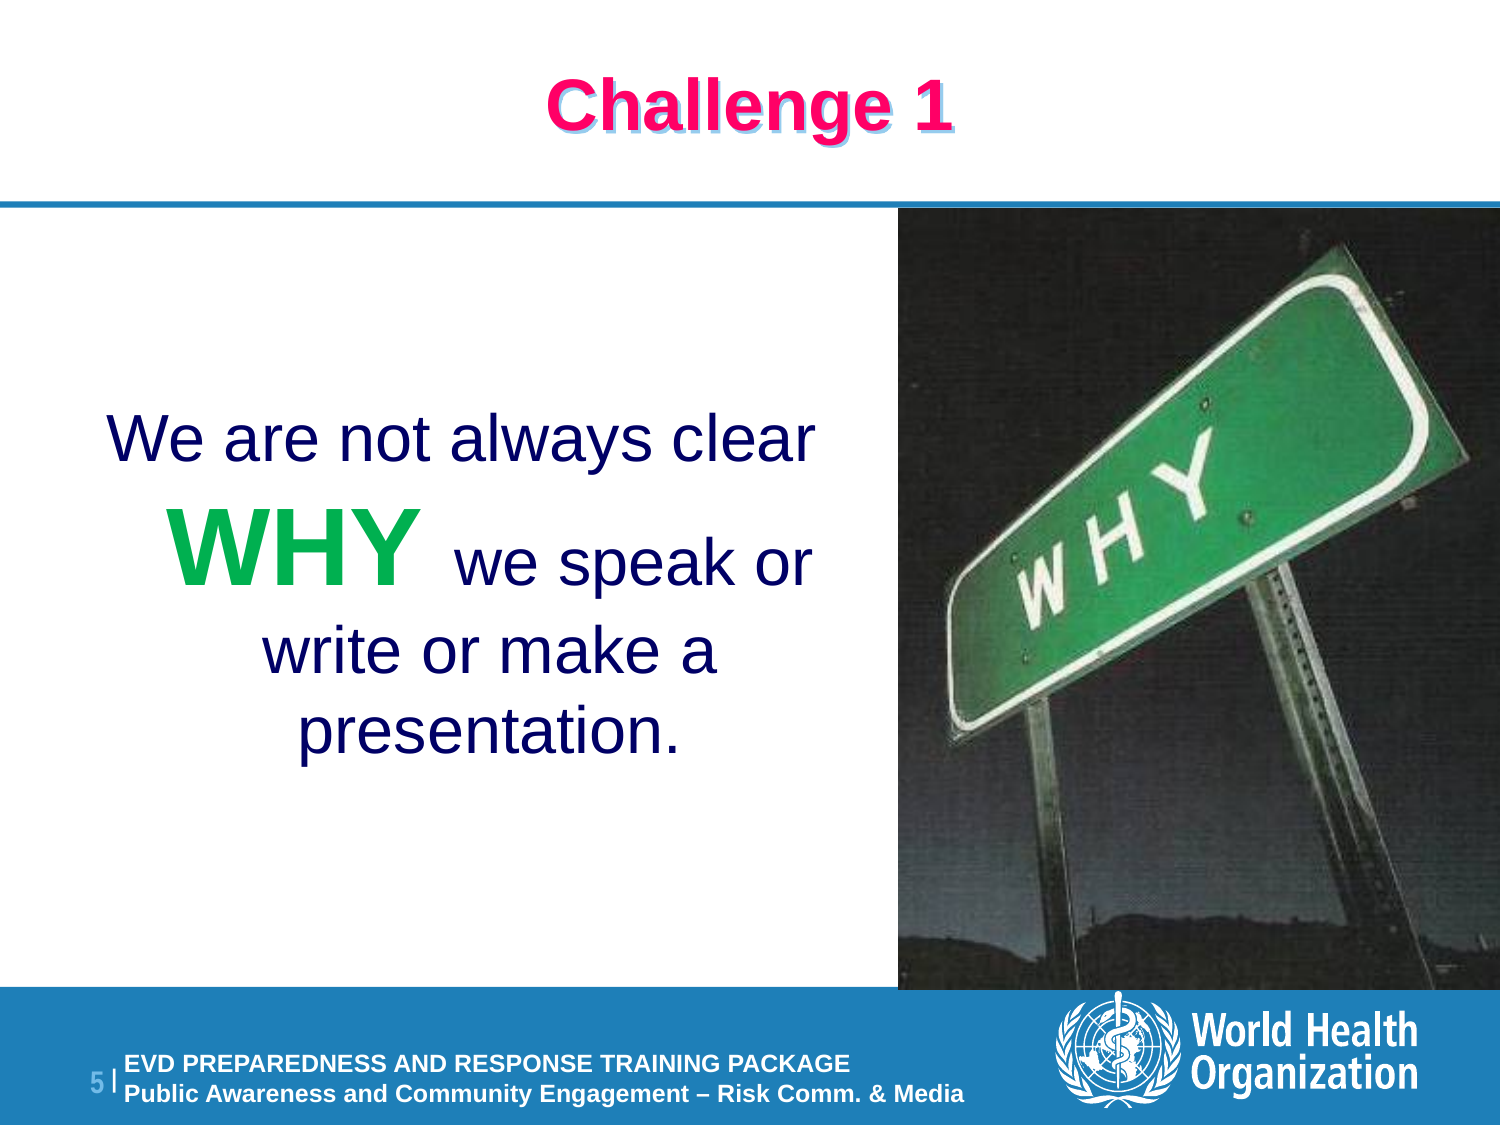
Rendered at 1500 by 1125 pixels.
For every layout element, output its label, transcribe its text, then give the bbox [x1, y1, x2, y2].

picture [898, 208, 1500, 991]
list We are not always clear WHY we speak or write or make a presentation. [72, 226, 852, 984]
title Challenge 1 [0, 0, 1500, 204]
